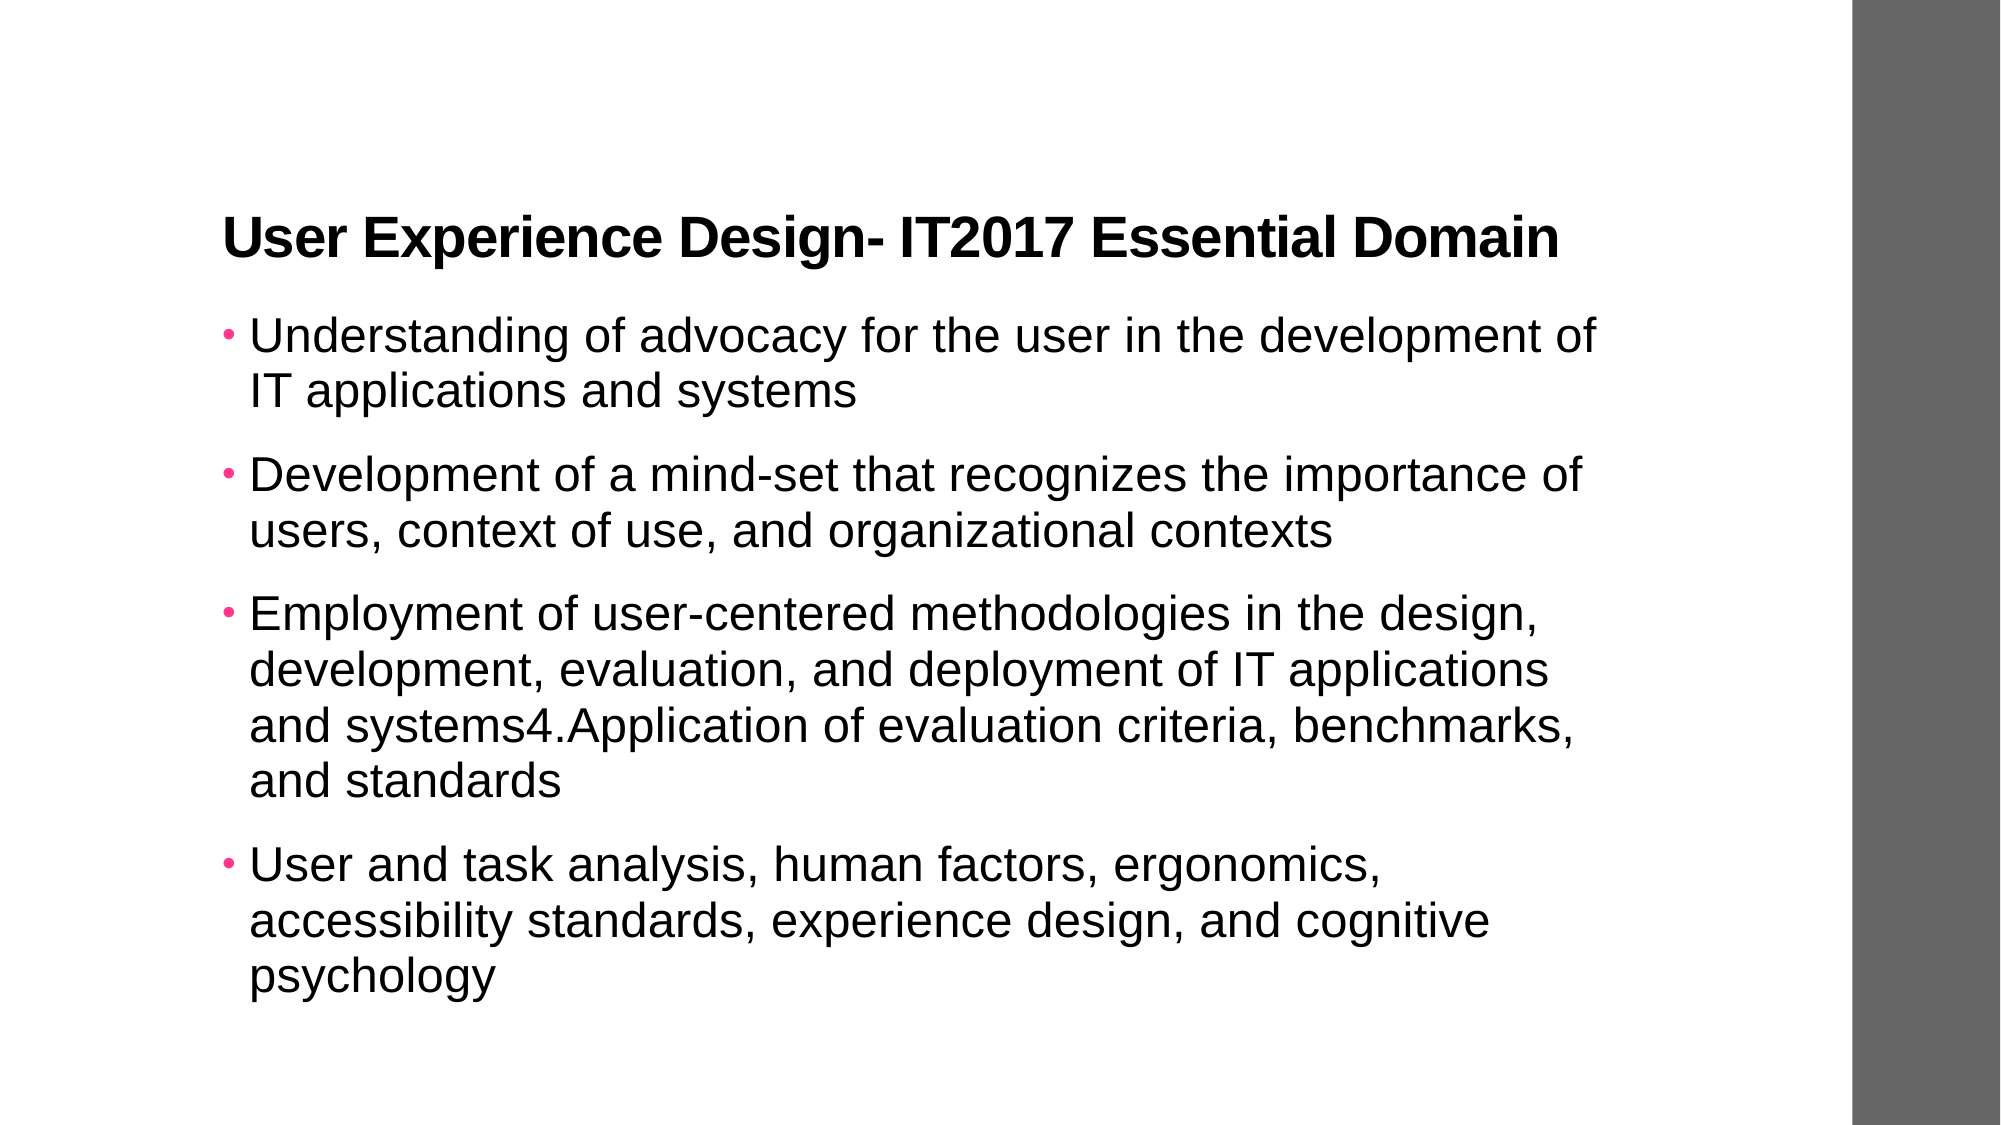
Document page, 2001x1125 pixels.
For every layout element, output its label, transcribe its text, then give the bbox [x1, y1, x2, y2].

list Understanding of advocacy for the user in the development of IT applications and systems Development of a mind-set that recognizes the importance of users, context of use, and organizational contexts Employment of user-centered methodologies in the design, development, evaluation, and deployment of IT applications and systems4.Application of evaluation criteria, benchmarks, and standards User and task analysis, human factors, ergonomics, accessibility standards, experience design, and cognitive psychology [206, 299, 1617, 1014]
title User Experience Design- IT2017 Essential Domain [206, 43, 1797, 278]
